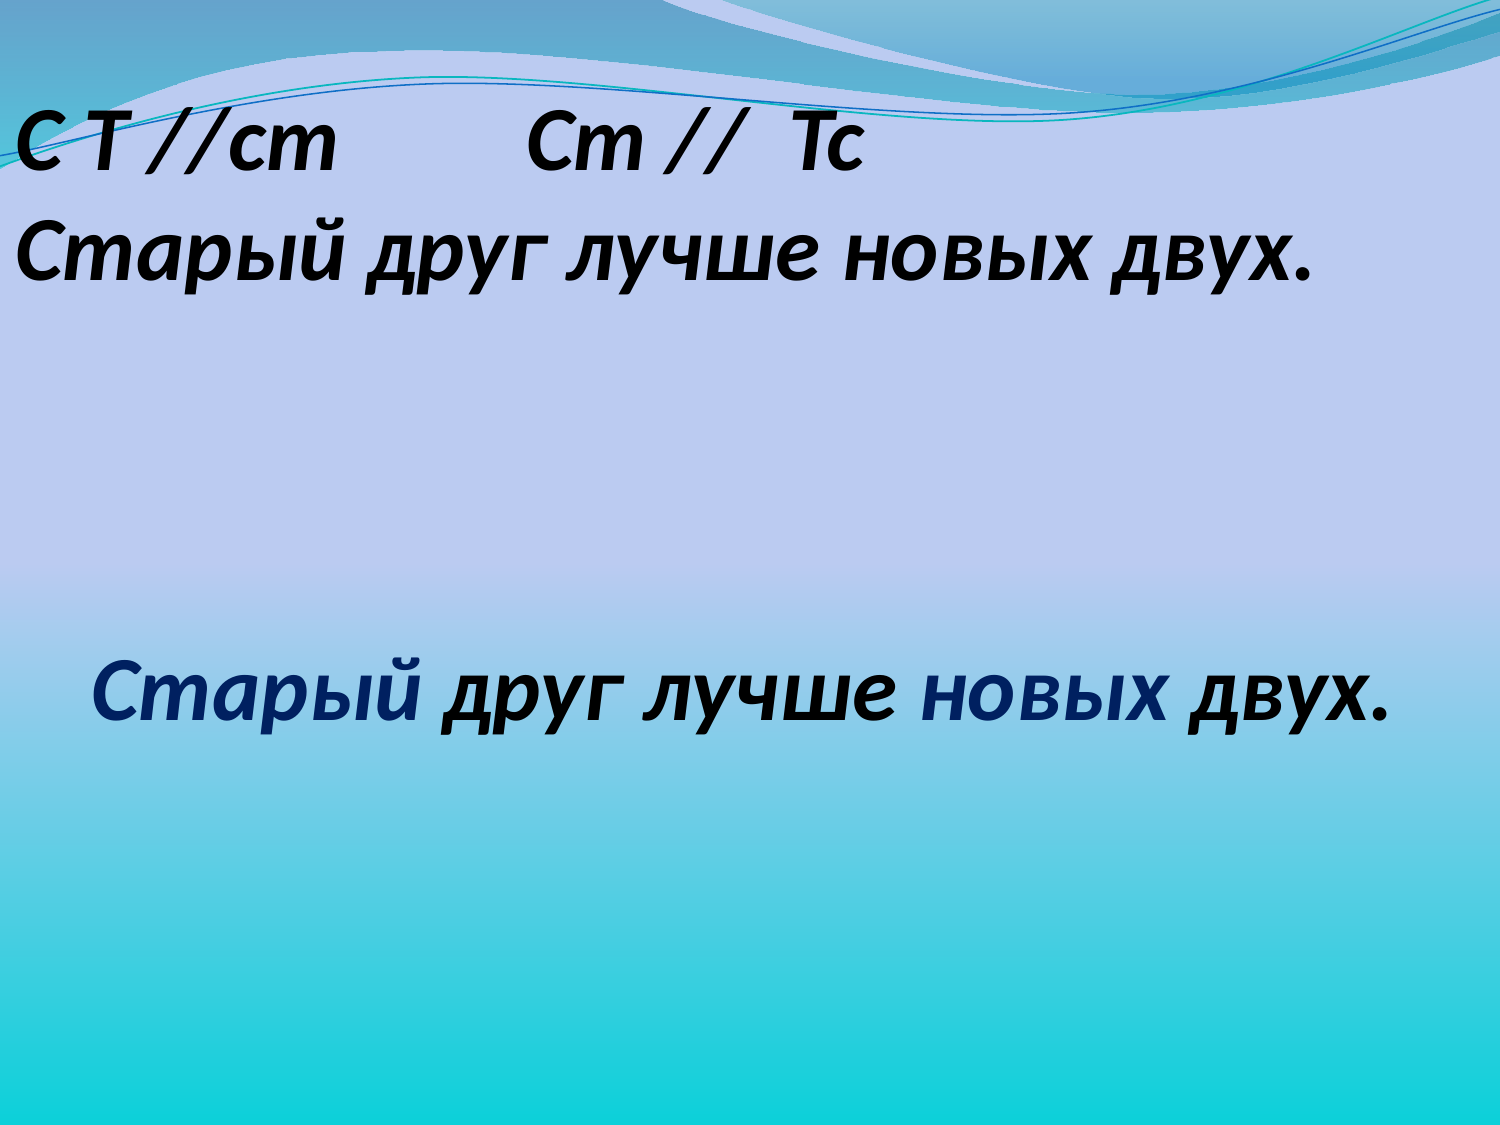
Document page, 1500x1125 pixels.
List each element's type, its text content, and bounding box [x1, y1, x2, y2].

text_box С Т //ст Ст // Тс Старый друг лучше новых двух. [0, 71, 1500, 357]
text_box Старый друг лучше новых двух. [76, 621, 1410, 746]
